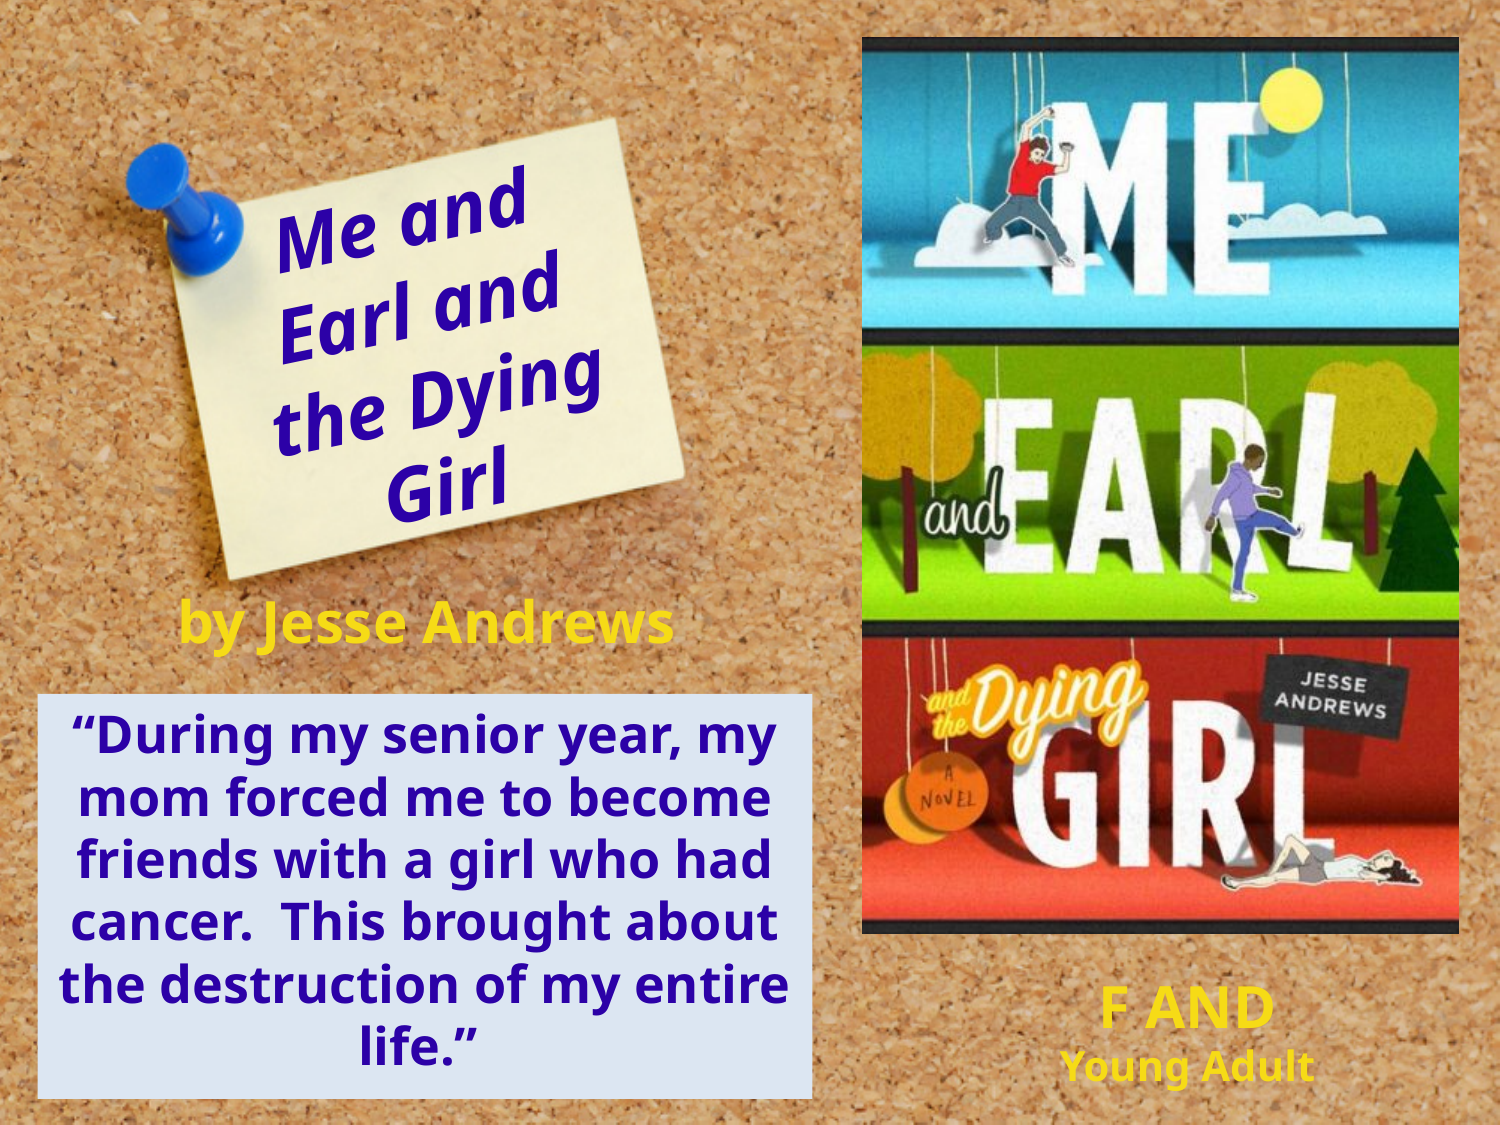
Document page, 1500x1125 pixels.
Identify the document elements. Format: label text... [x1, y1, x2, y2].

list “During my senior year, my mom forced me to become friends with a girl who had cancer. This brought about the destruction of my entire life.” [37, 693, 813, 1099]
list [862, 37, 1459, 934]
text_box by Jesse Andrews [162, 577, 713, 663]
text_box F AND Young Adult [1037, 962, 1338, 1098]
title Me and Earl and the Dying Girl [178, 145, 678, 556]
picture [0, 0, 1500, 1125]
